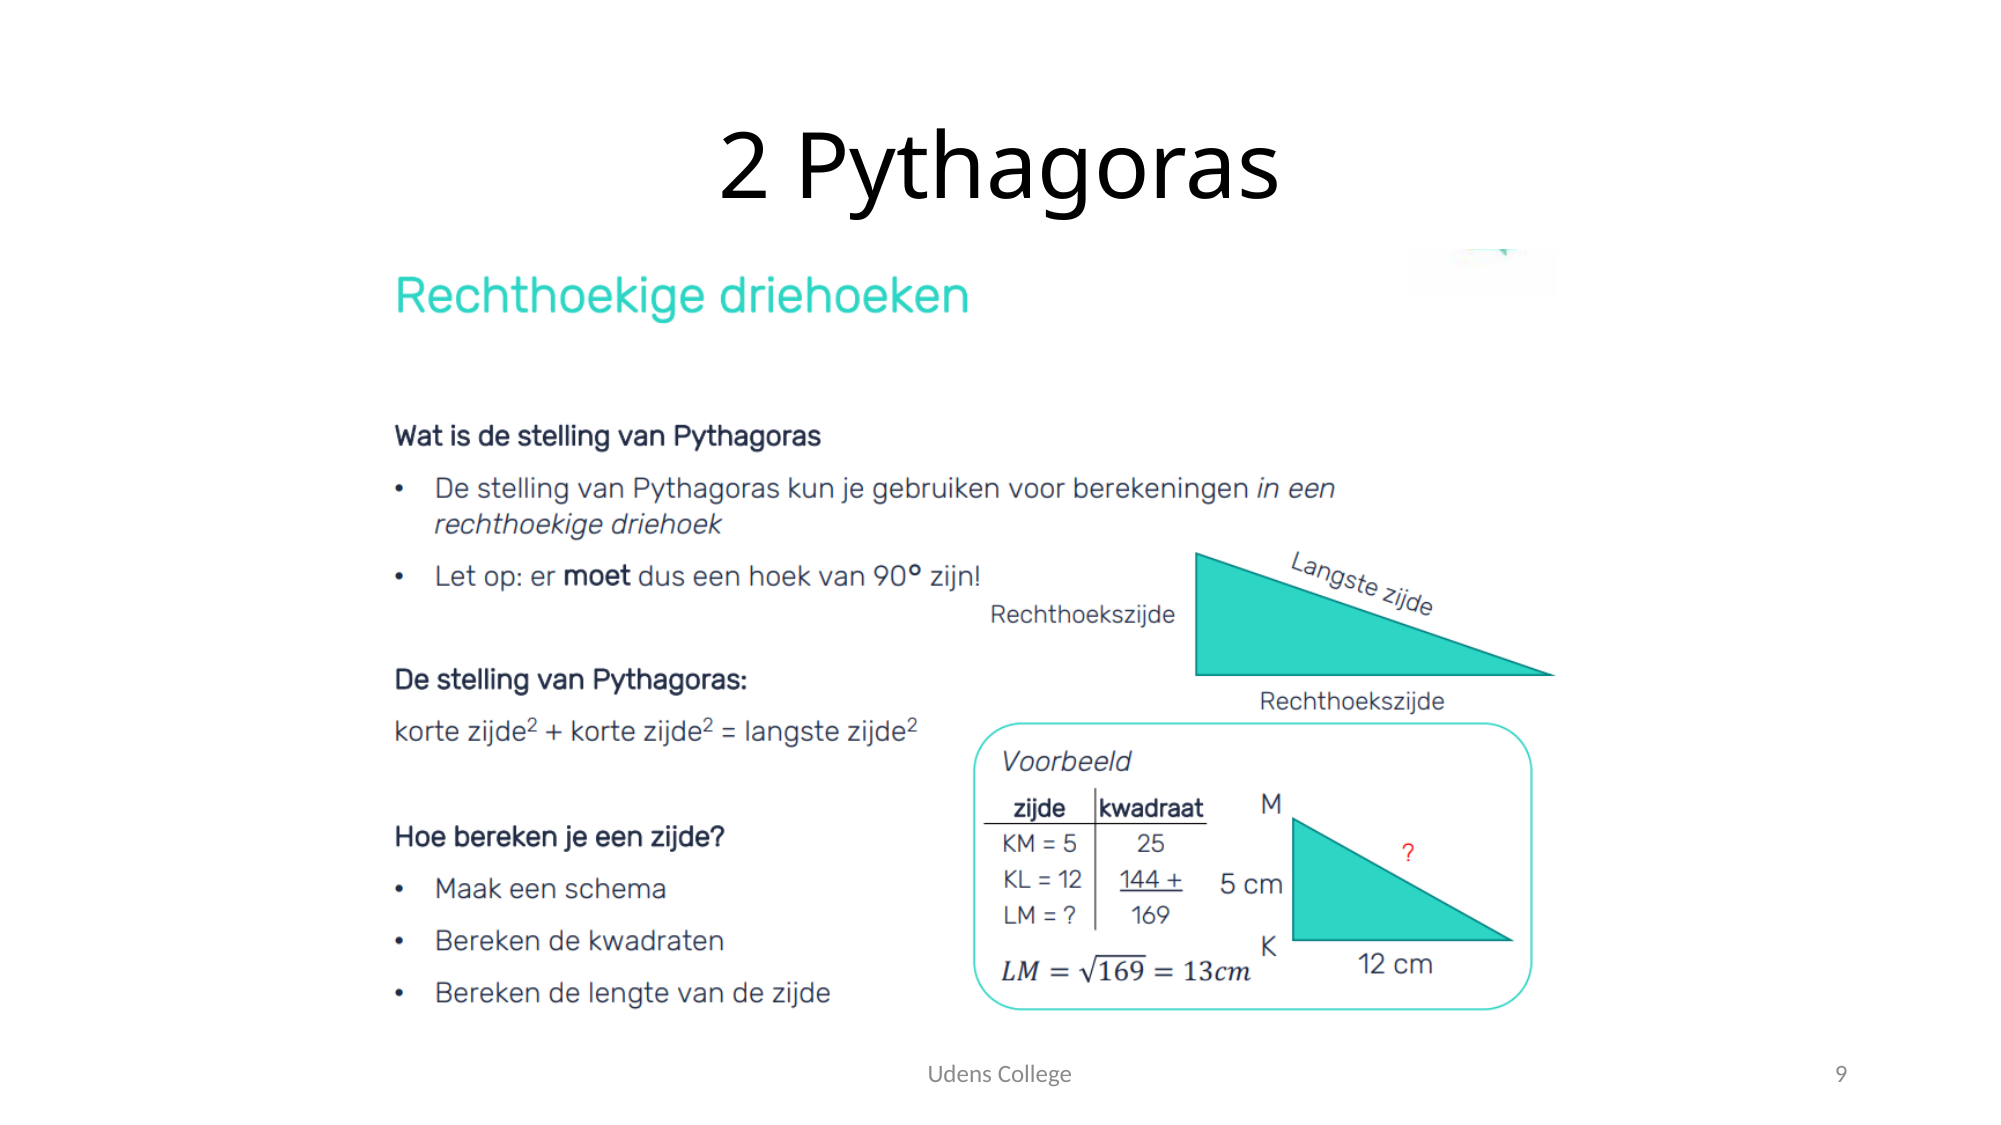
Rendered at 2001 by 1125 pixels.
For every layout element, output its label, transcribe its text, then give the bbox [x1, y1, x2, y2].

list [366, 249, 1557, 1014]
slide_number 9 [1412, 1042, 1863, 1103]
title 2 Pythagoras [137, 59, 1863, 278]
footer Udens College [662, 1042, 1338, 1103]
